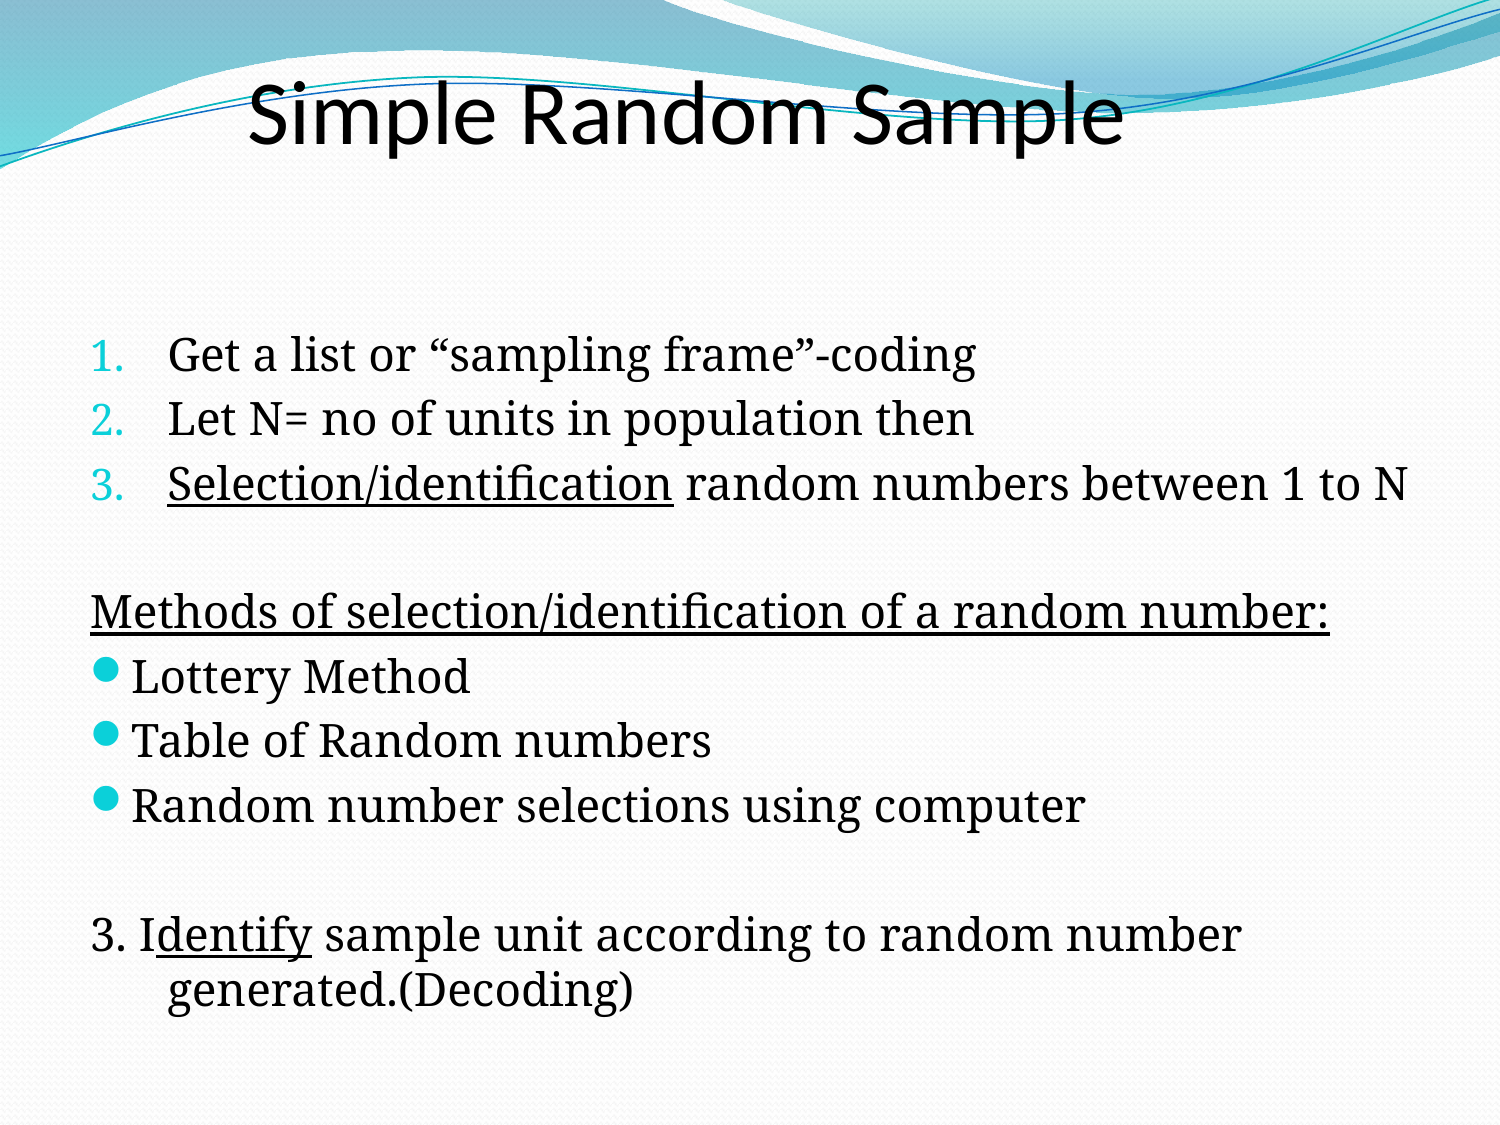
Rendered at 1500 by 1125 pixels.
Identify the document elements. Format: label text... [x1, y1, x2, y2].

list Get a list or “sampling frame”-coding Let N= no of units in population then Selection/identification random numbers between 1 to N Methods of selection/identification of a random number: Lottery Method Table of Random numbers Random number selections using computer 3. Identify sample unit according to random number generated.(Decoding) [75, 317, 1425, 1038]
text_box Simple Random Sample [75, 45, 1300, 233]
